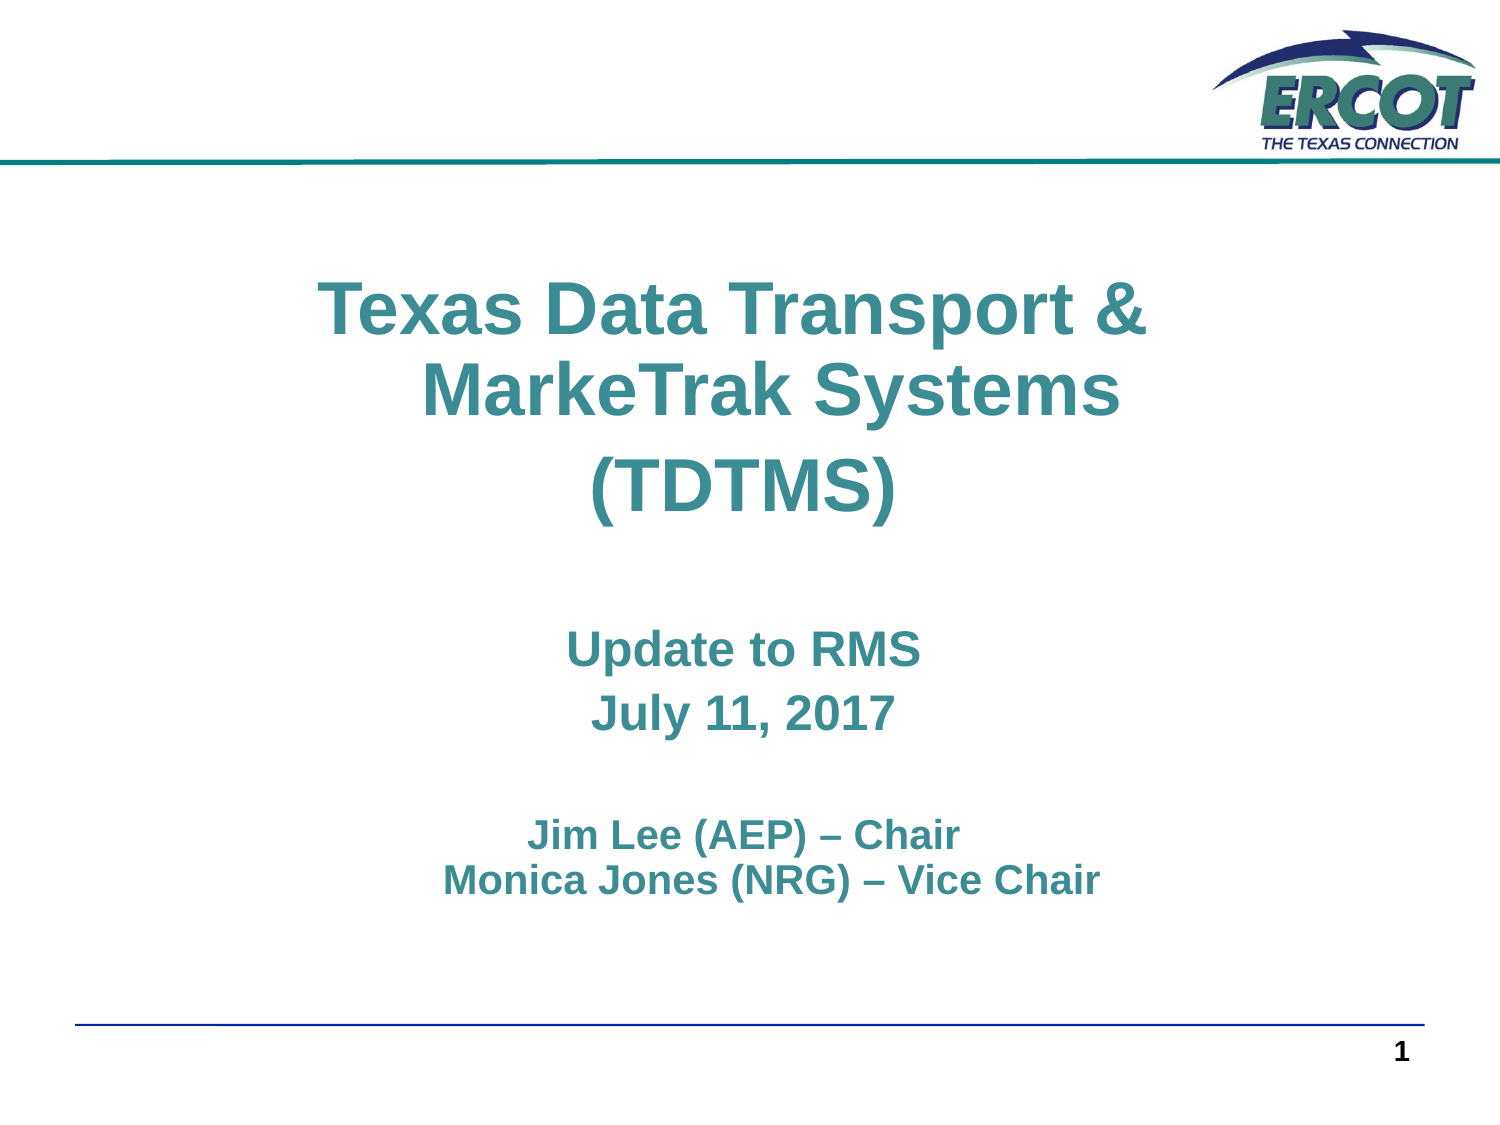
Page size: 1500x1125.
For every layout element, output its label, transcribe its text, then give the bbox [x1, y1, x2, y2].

slide_number 1 [950, 1025, 1425, 1104]
list Texas Data Transport & MarkeTrak Systems (TDTMS) Update to RMS July 11, 2017 Jim Lee (AEP) – Chair Monica Jones (NRG) – Vice Chair [125, 262, 1363, 1000]
picture [1200, 12, 1488, 158]
